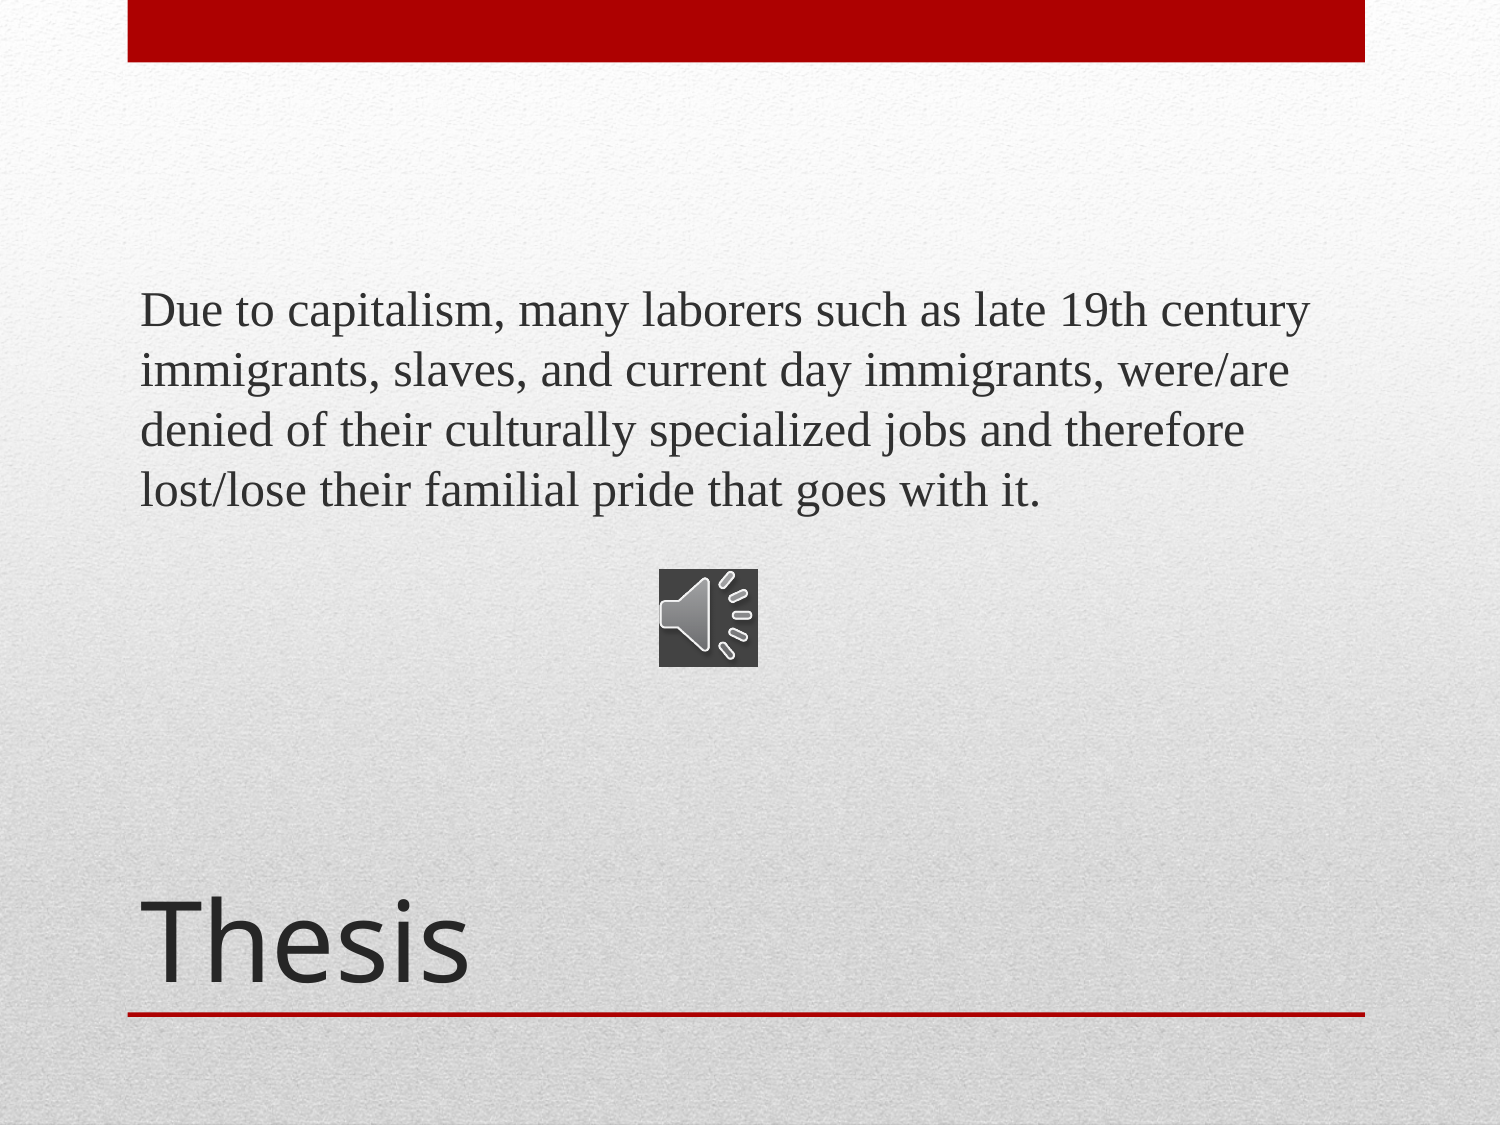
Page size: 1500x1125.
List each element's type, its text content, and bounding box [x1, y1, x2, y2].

list Due to capitalism, many laborers such as late 19th century immigrants, slaves, and current day immigrants, were/are denied of their culturally specialized jobs and therefore lost/lose their familial pride that goes with it. [125, 112, 1363, 750]
title Thesis [125, 750, 1238, 1013]
picture [657, 567, 760, 669]
